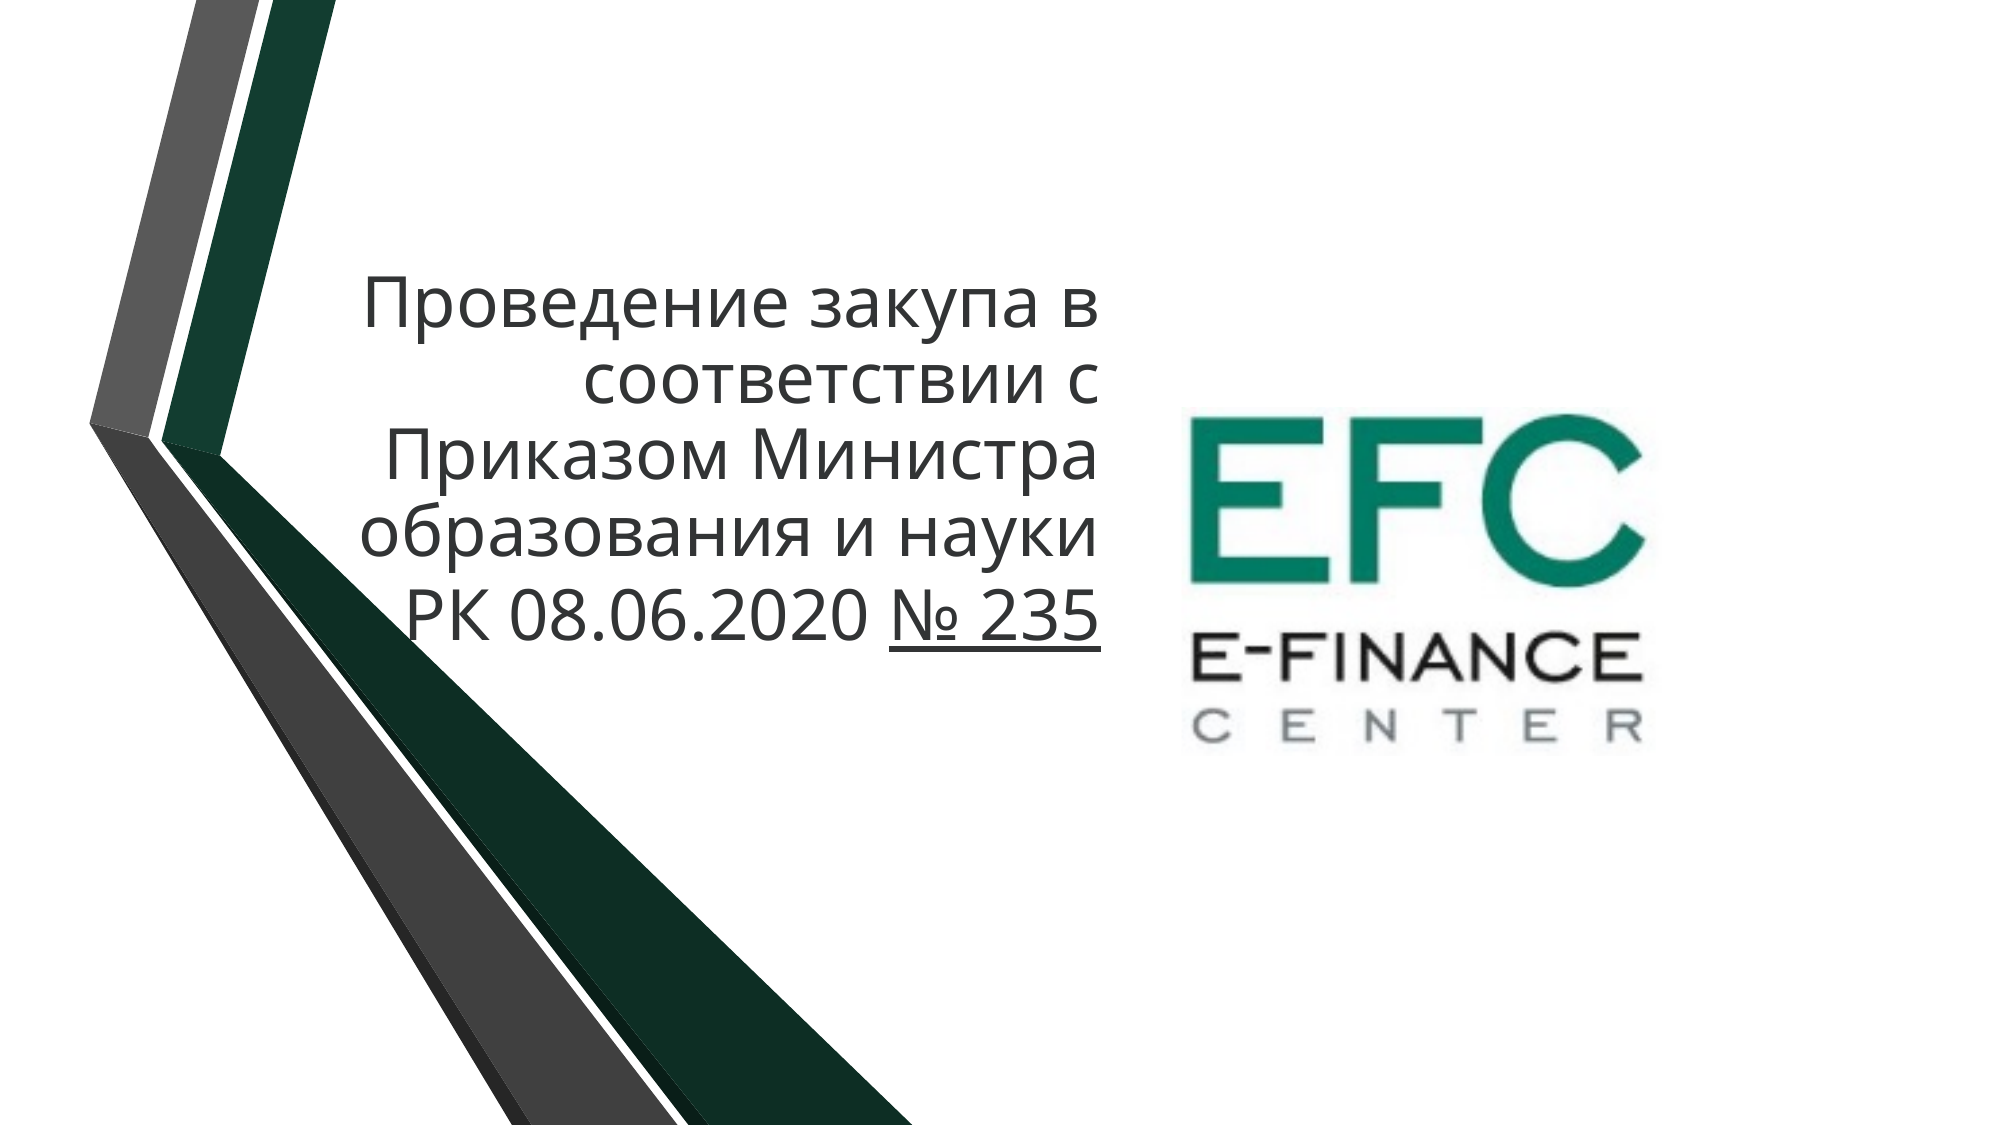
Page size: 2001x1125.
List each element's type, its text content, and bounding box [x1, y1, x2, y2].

picture [1181, 406, 1664, 756]
title Проведение закупа в соответствии с Приказом Министра образования и науки РК 08.06.2020 № 235 [336, 119, 1117, 666]
